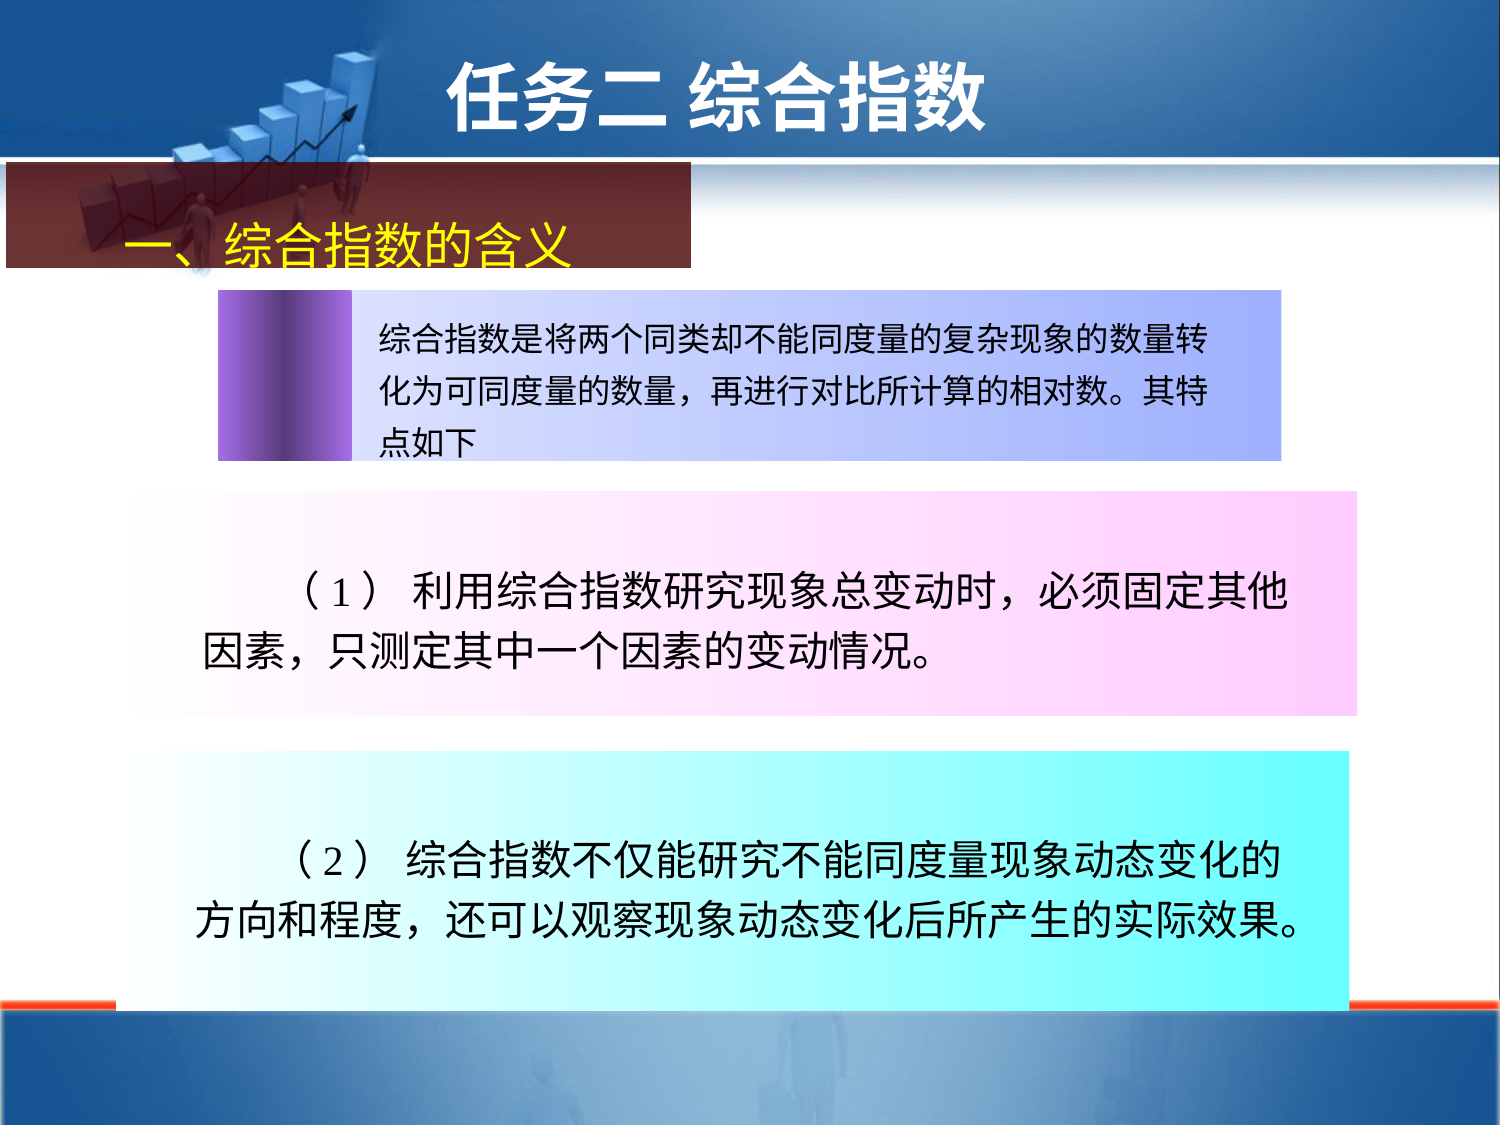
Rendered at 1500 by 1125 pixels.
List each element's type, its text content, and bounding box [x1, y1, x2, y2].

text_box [115, 750, 1350, 1011]
picture [0, 0, 1500, 1125]
text_box 任务二 综合指数 [395, 42, 1500, 148]
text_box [123, 491, 1358, 717]
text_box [218, 290, 1282, 471]
text_box 一、综合指数的含义 [6, 162, 691, 268]
